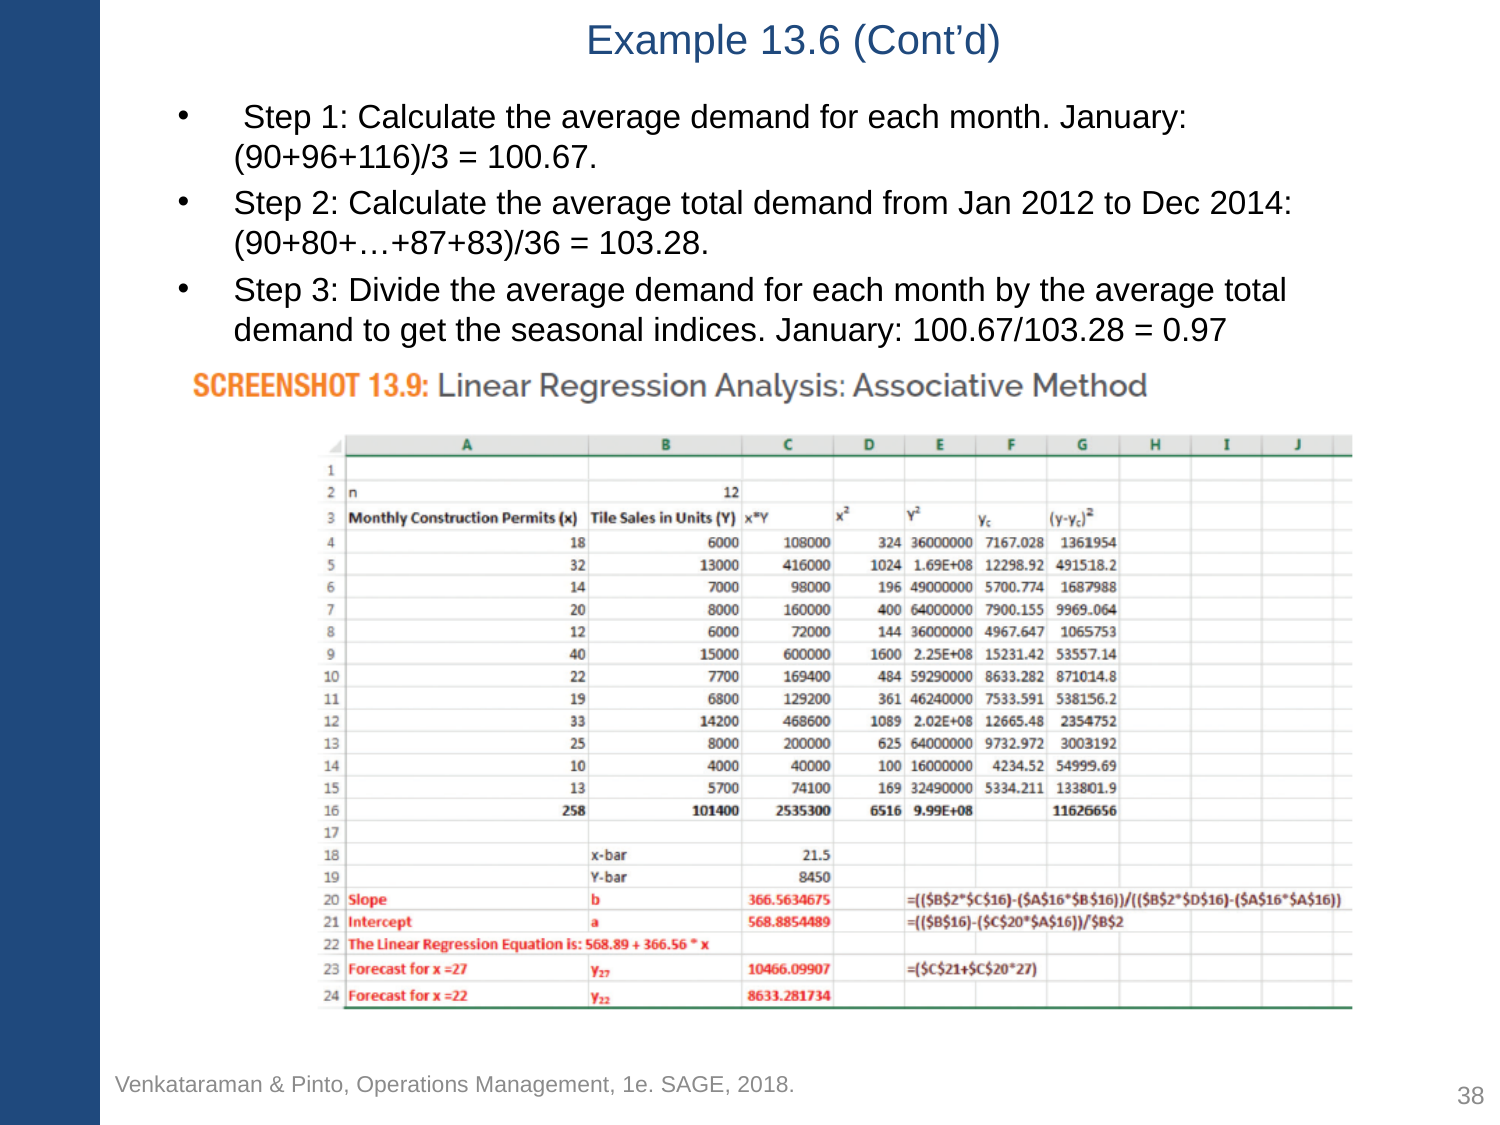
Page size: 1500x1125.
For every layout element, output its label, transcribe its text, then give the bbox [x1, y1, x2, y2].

list Step 1: Calculate the average demand for each month. January: (90+96+116)/3 = 100.67. Step 2: Calculate the average total demand from Jan 2012 to Dec 2014: (90+80+…+87+83)/36 = 103.28. Step 3: Divide the average demand for each month by the average total demand to get the seasonal indices. January: 100.67/103.28 = 0.97 [162, 87, 1425, 375]
picture [187, 362, 1404, 1040]
slide_number 38 [1425, 1065, 1500, 1125]
footer Venkataraman & Pinto, Operations Management, 1e. SAGE, 2018. [99, 1062, 1250, 1123]
title Example 13.6 (Cont’d) [162, 0, 1425, 75]
